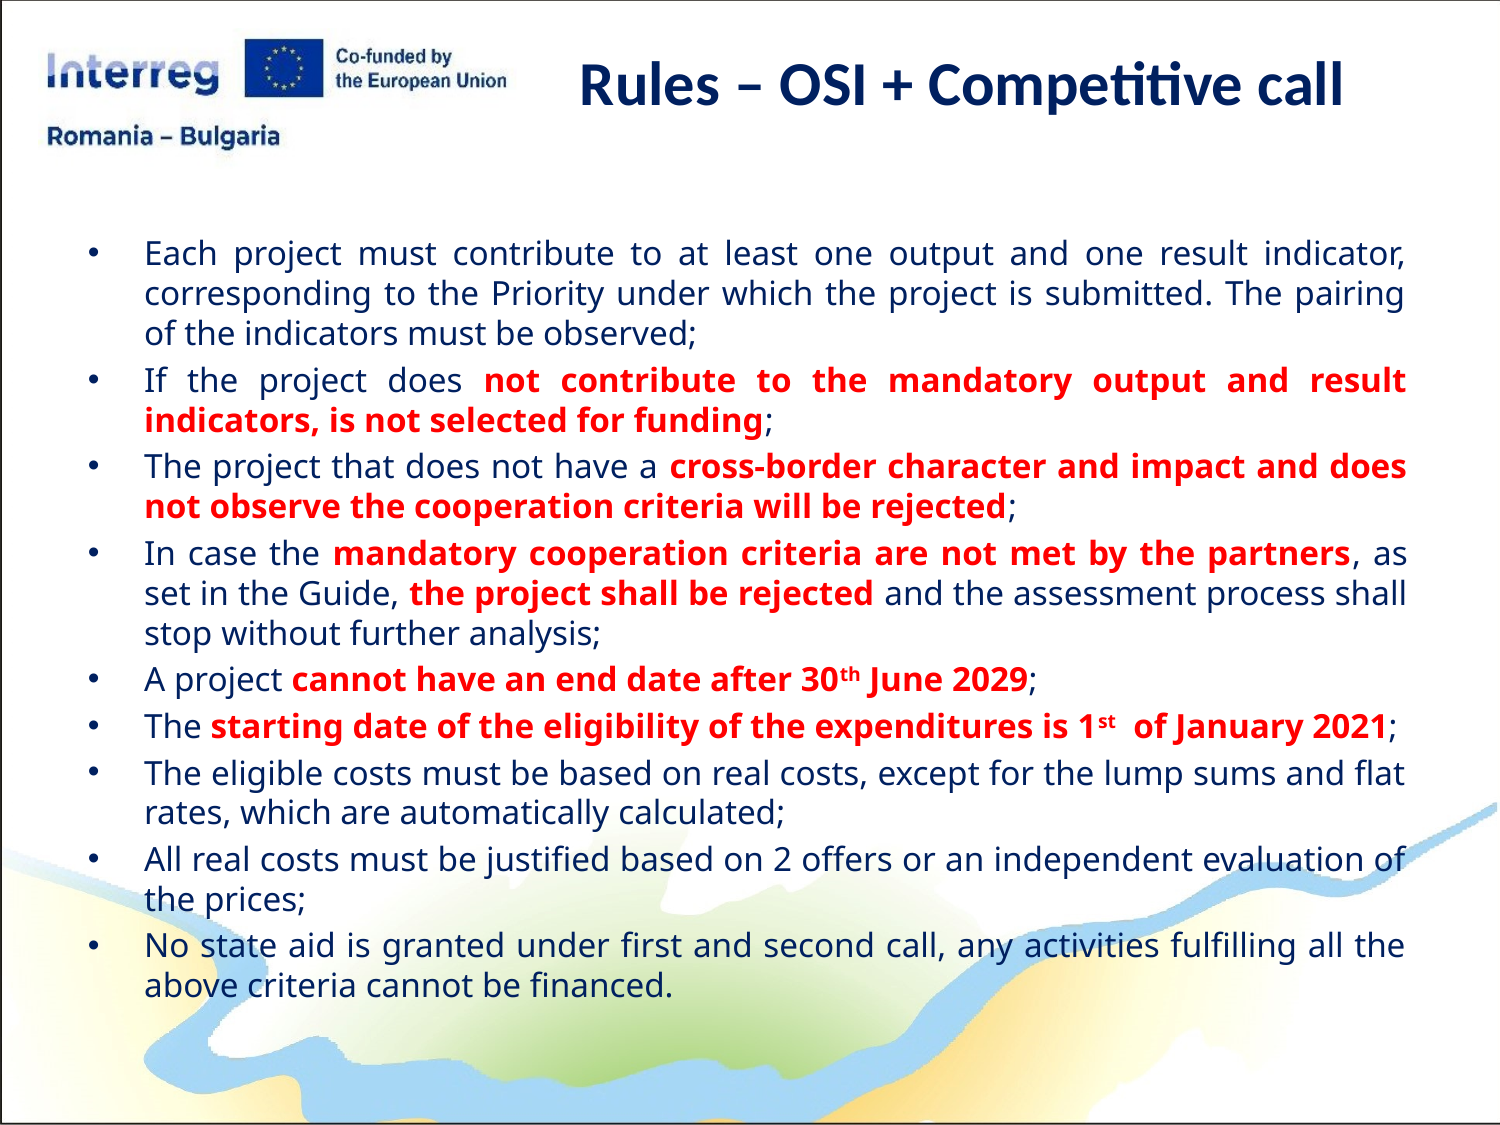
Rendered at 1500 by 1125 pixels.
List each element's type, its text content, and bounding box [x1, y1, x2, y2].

picture [0, 0, 1500, 1125]
list Each project must contribute to at least one output and one result indicator, corresponding to the Priority under which the project is submitted. The pairing of the indicators must be observed; If the project does not contribute to the mandatory output and result indicators, is not selected for funding; The project that does not have a cross-border character and impact and does not observe the cooperation criteria will be rejected; In case the mandatory cooperation criteria are not met by the partners, as set in the Guide, the project shall be rejected and the assessment process shall stop without further analysis; A project cannot have an end date after 30th June 2029; The starting date of the eligibility of the expenditures is 1st of January 2021; The eligible costs must be based on real costs, except for the lump sums and flat rates, which are automatically calculated; All real costs must be justified based on 2 offers or an independent evaluation of the prices; No state aid is granted under first and second call, any activities fulfilling all the above criteria cannot be financed. [72, 224, 1424, 1057]
title Rules – OSI + Competitive call [519, 28, 1426, 134]
